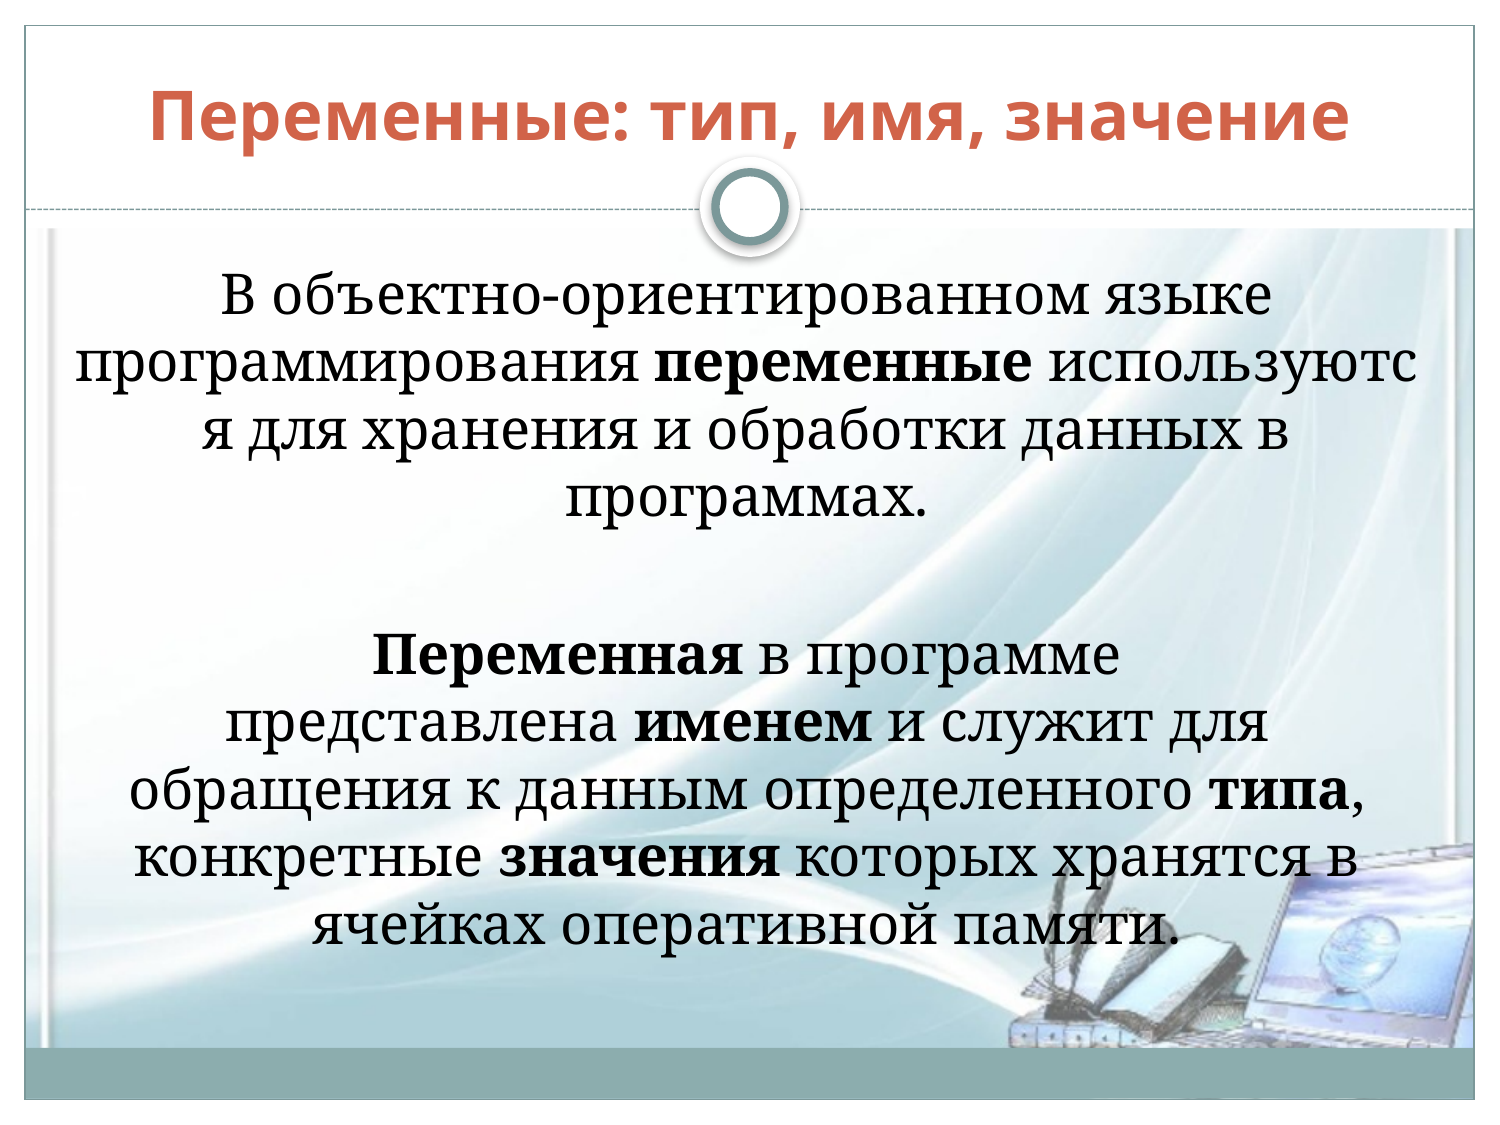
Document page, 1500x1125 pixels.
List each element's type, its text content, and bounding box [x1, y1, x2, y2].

picture [26, 229, 1473, 1047]
title Переменные: тип, имя, значение [49, 37, 1450, 162]
list В объектно-ориентированном языке программирования переменные используются для хранения и обра­ботки данных в программах. Переменная в программе представлена именем и служит для обращения к данным определенного типа, конкретные значения которых хранятся в ячейках оперативной памяти. [49, 250, 1445, 1001]
